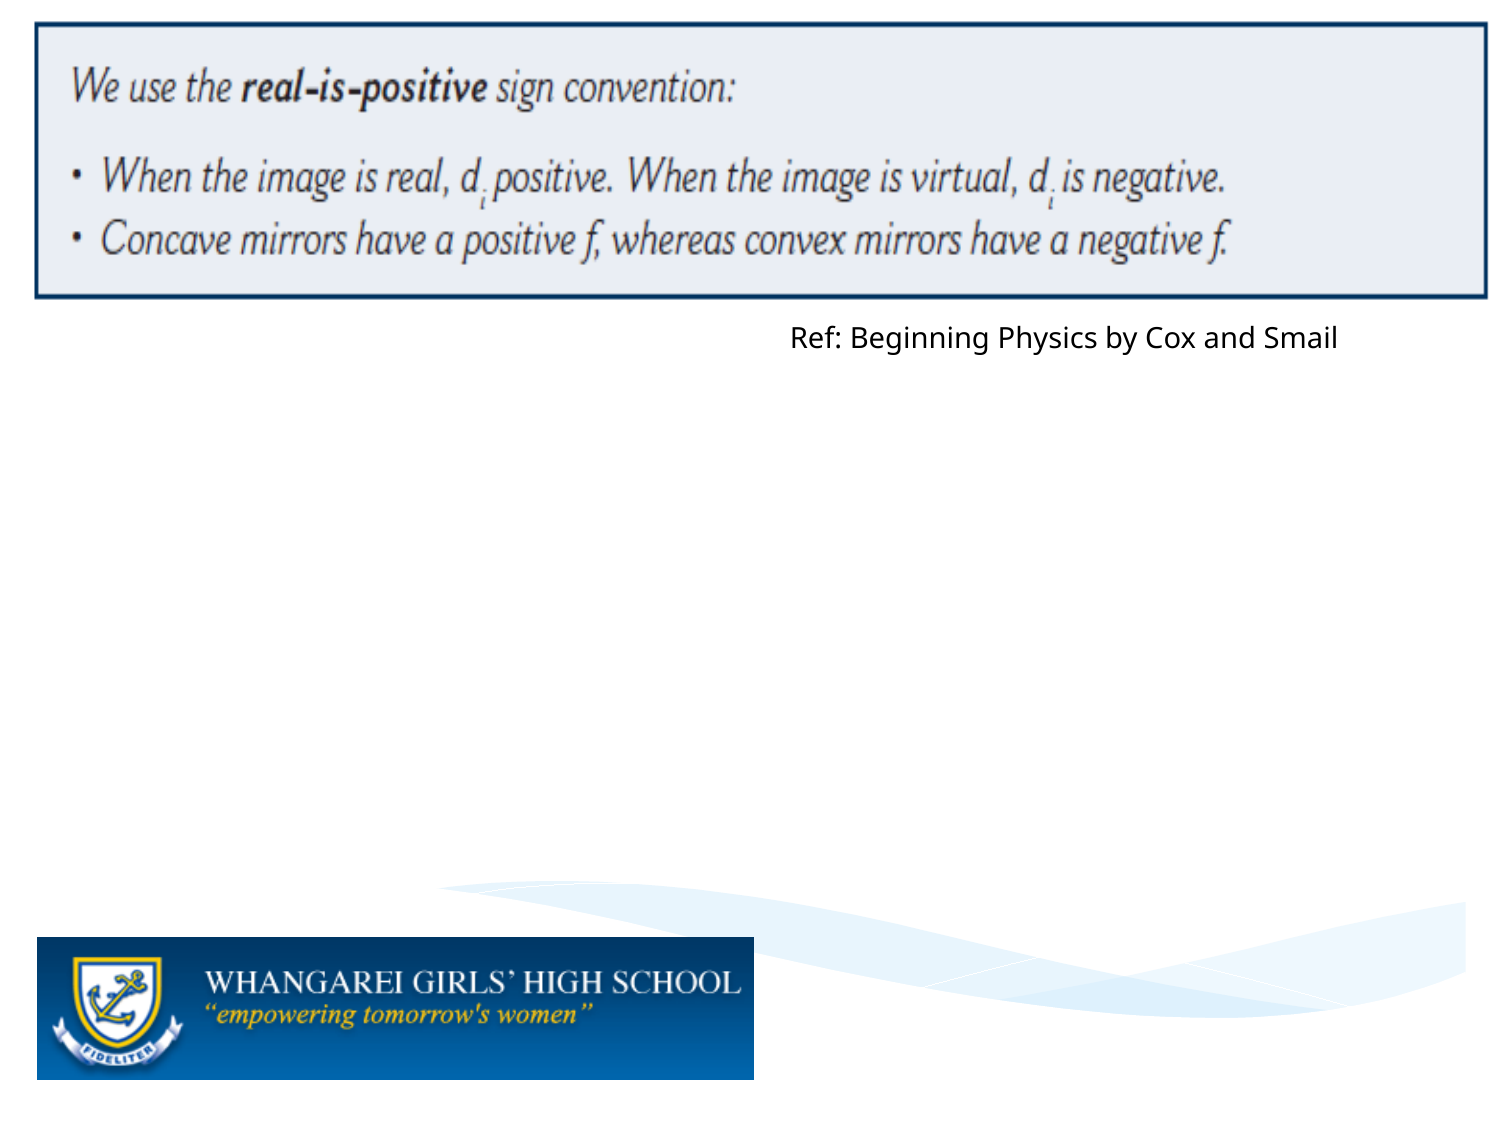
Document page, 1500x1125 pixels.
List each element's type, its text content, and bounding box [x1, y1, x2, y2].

picture [37, 937, 754, 1080]
text_box Ref: Beginning Physics by Cox and Smail [774, 323, 1488, 363]
picture [12, 12, 1500, 313]
